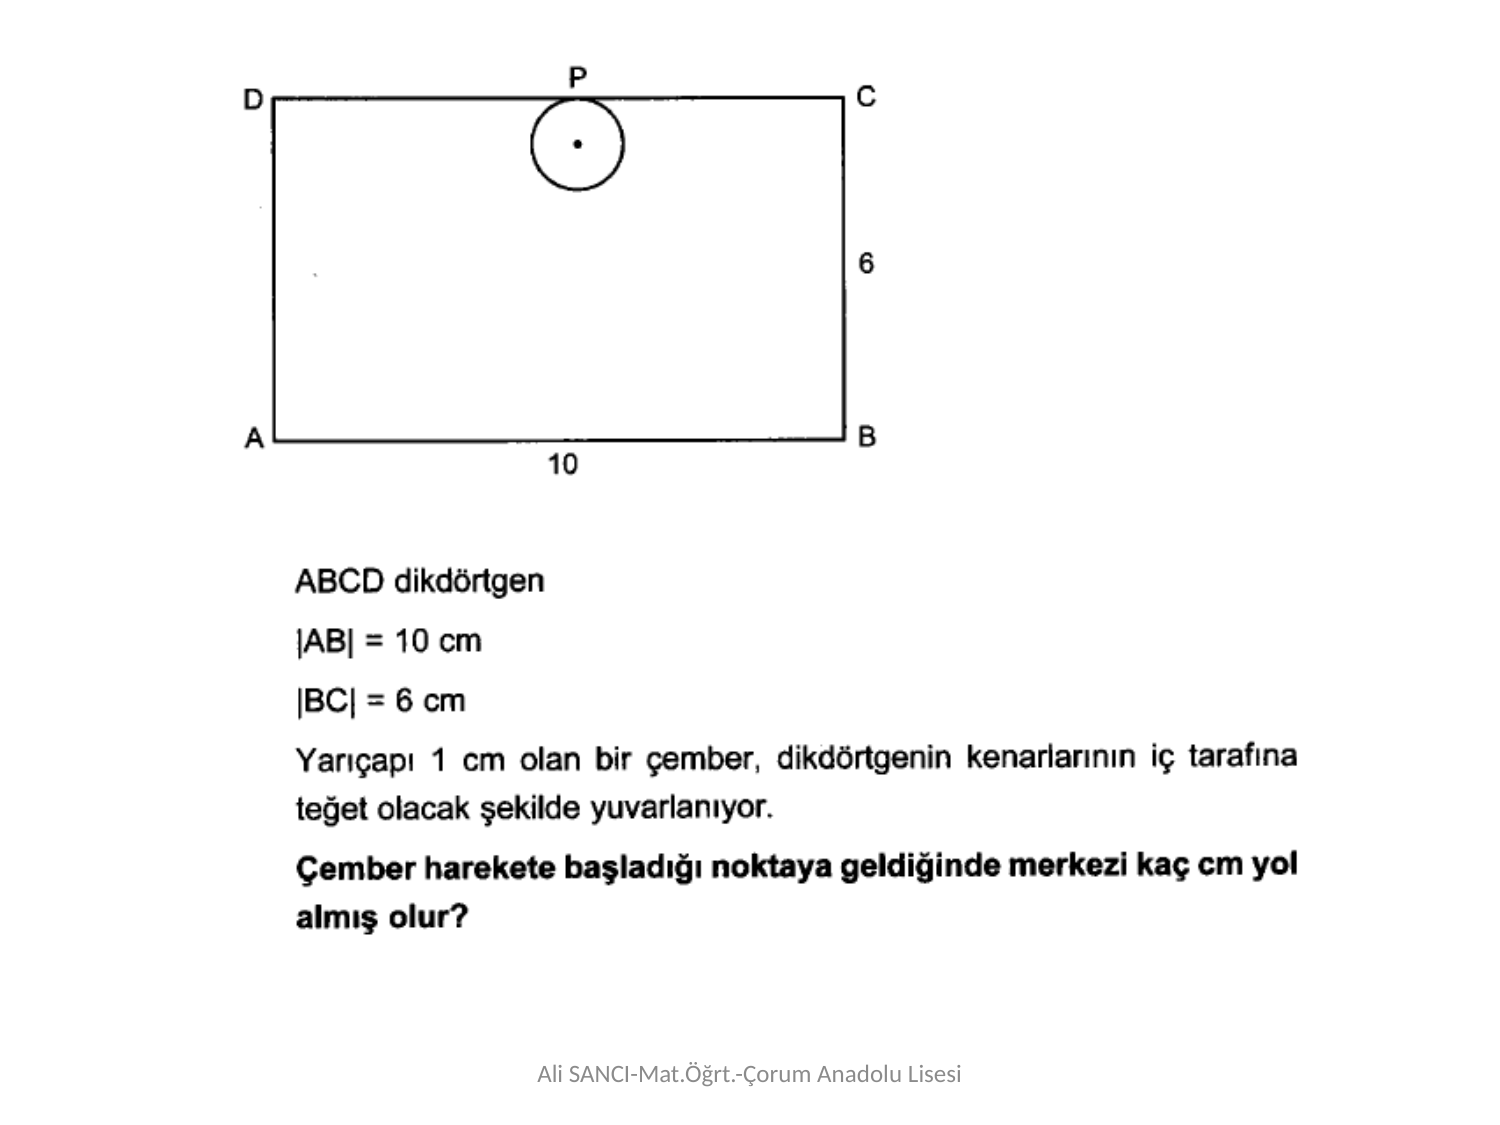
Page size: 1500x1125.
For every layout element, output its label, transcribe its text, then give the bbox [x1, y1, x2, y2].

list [218, 54, 1341, 977]
footer Ali SANCI-Mat.Öğrt.-Çorum Anadolu Lisesi [512, 1042, 988, 1103]
